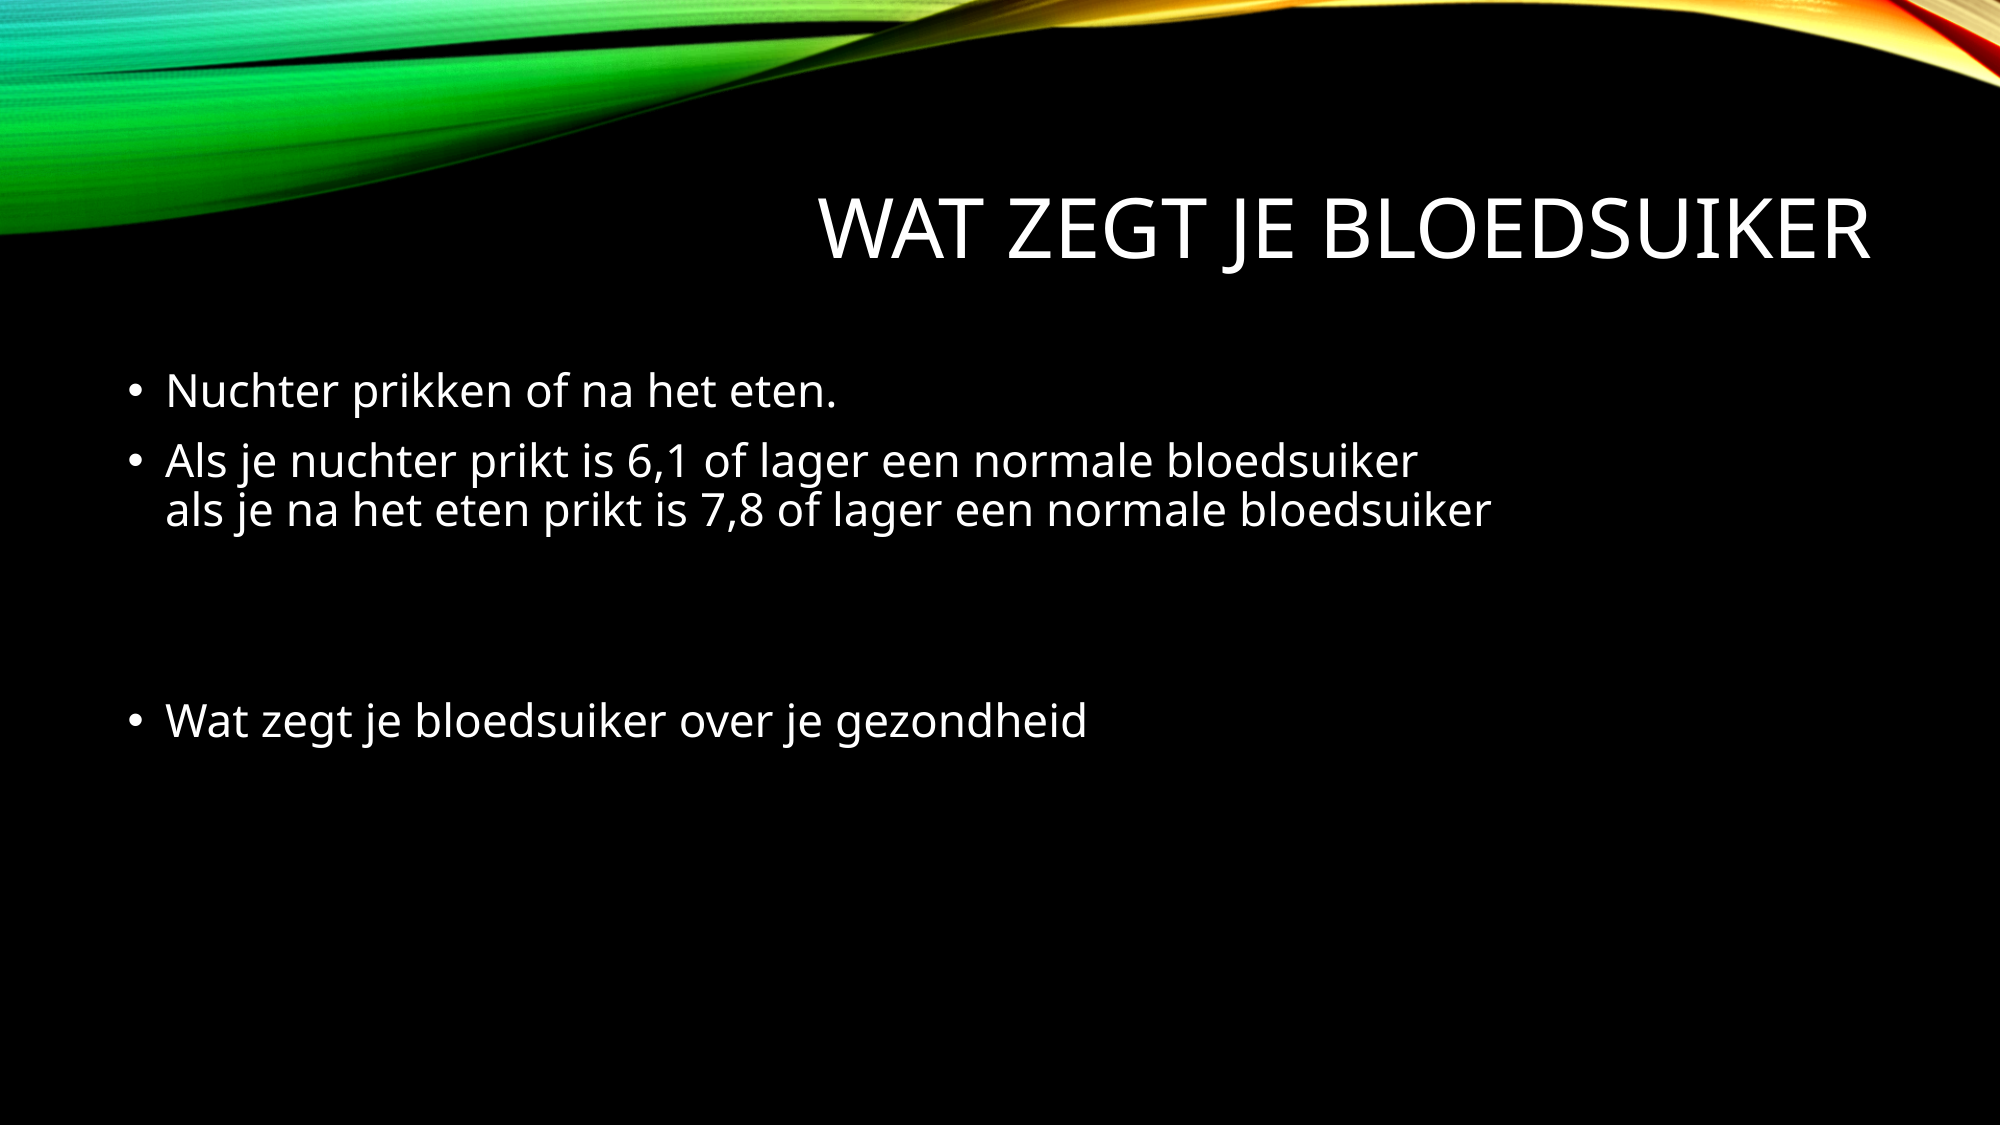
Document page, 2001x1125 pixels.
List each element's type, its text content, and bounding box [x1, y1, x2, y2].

picture [0, 0, 2000, 237]
list Nuchter prikken of na het eten. Als je nuchter prikt is 6,1 of lager een normale bloedsuiker als je na het eten prikt is 7,8 of lager een normale bloedsuiker Wat zegt je bloedsuiker over je gezondheid [112, 360, 1888, 1021]
title Wat zegt je bloedsuiker [474, 125, 1888, 338]
